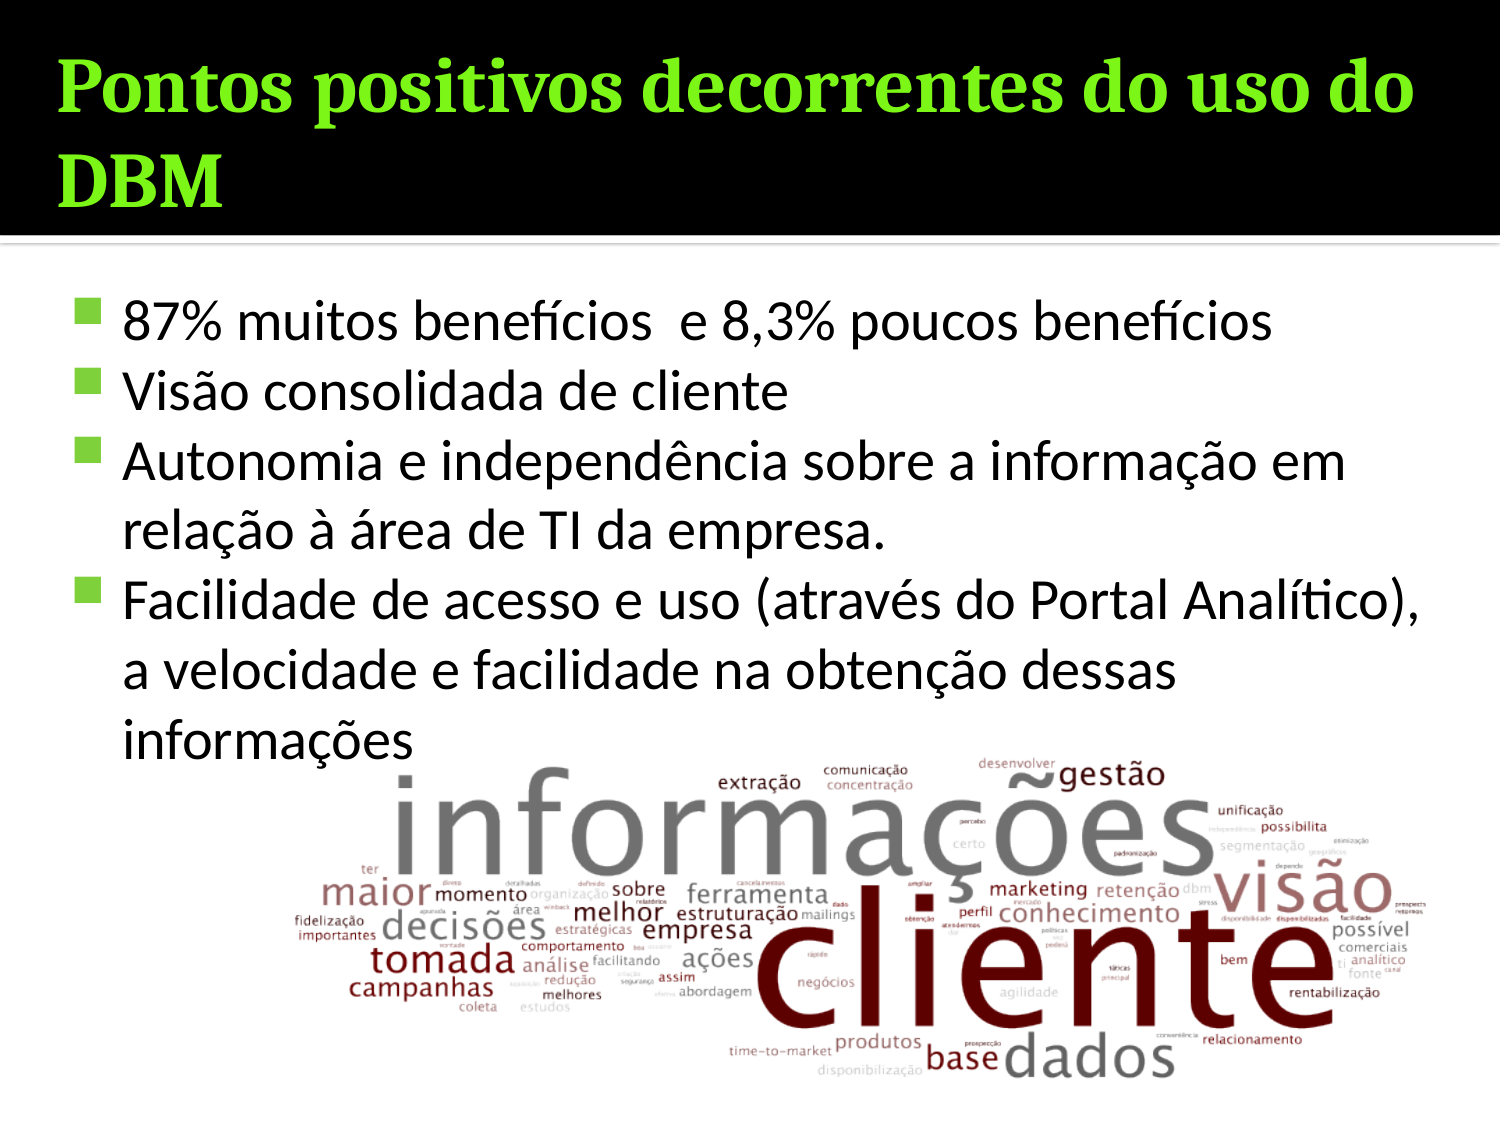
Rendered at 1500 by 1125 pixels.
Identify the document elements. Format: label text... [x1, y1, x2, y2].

title Pontos positivos decorrentes do uso do DBM [41, 25, 1459, 231]
picture [277, 704, 1447, 1106]
list 87% muitos benefícios e 8,3% poucos benefícios Visão consolidada de cliente Autonomia e independência sobre a informação em relação à área de TI da empresa. Facilidade de acesso e uso (através do Portal Analítico), a velocidade e facilidade na obtenção dessas informações [41, 267, 1459, 1094]
